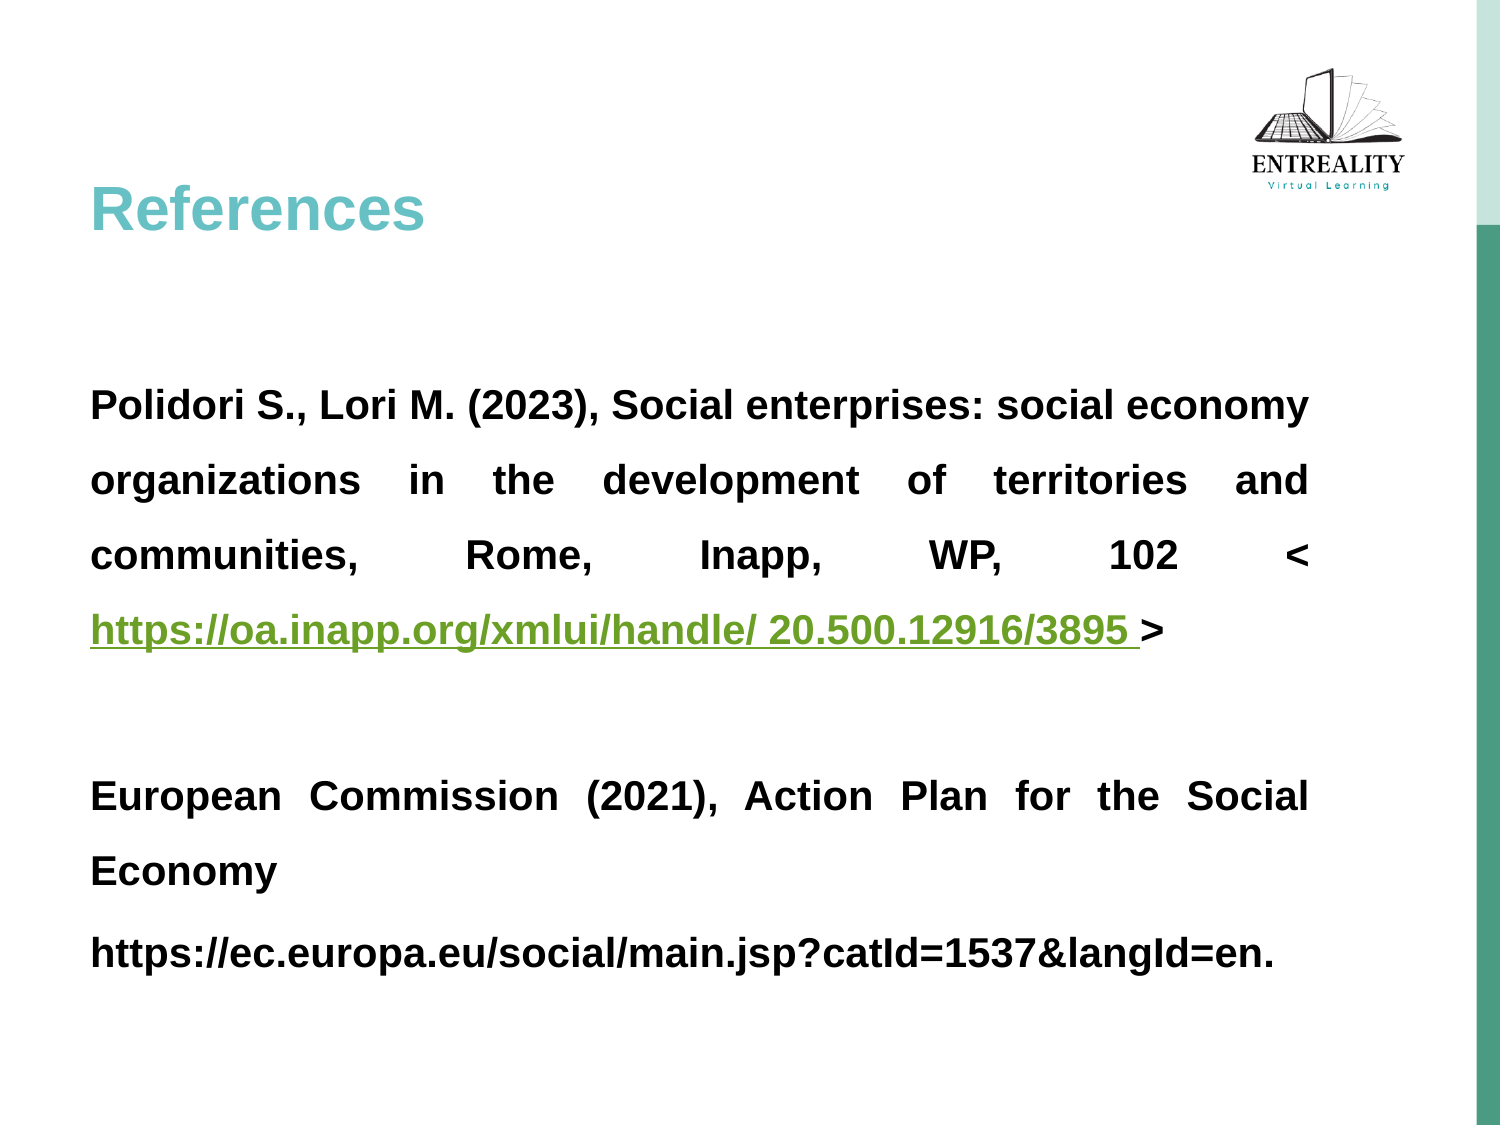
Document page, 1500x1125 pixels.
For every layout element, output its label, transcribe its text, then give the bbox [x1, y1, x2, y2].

title References [75, 25, 1025, 250]
list Polidori S., Lori M. (2023), Social enterprises: social economy organizations in the development of territories and communities, Rome, Inapp, WP, 102 < https://oa.inapp.org/xmlui/handle/ 20.500.12916/3895 > European Commission (2021), Action Plan for the Social Economy https://ec.europa.eu/social/main.jsp?catId=1537&langId=en. [75, 287, 1325, 1005]
picture [1198, 0, 1458, 259]
